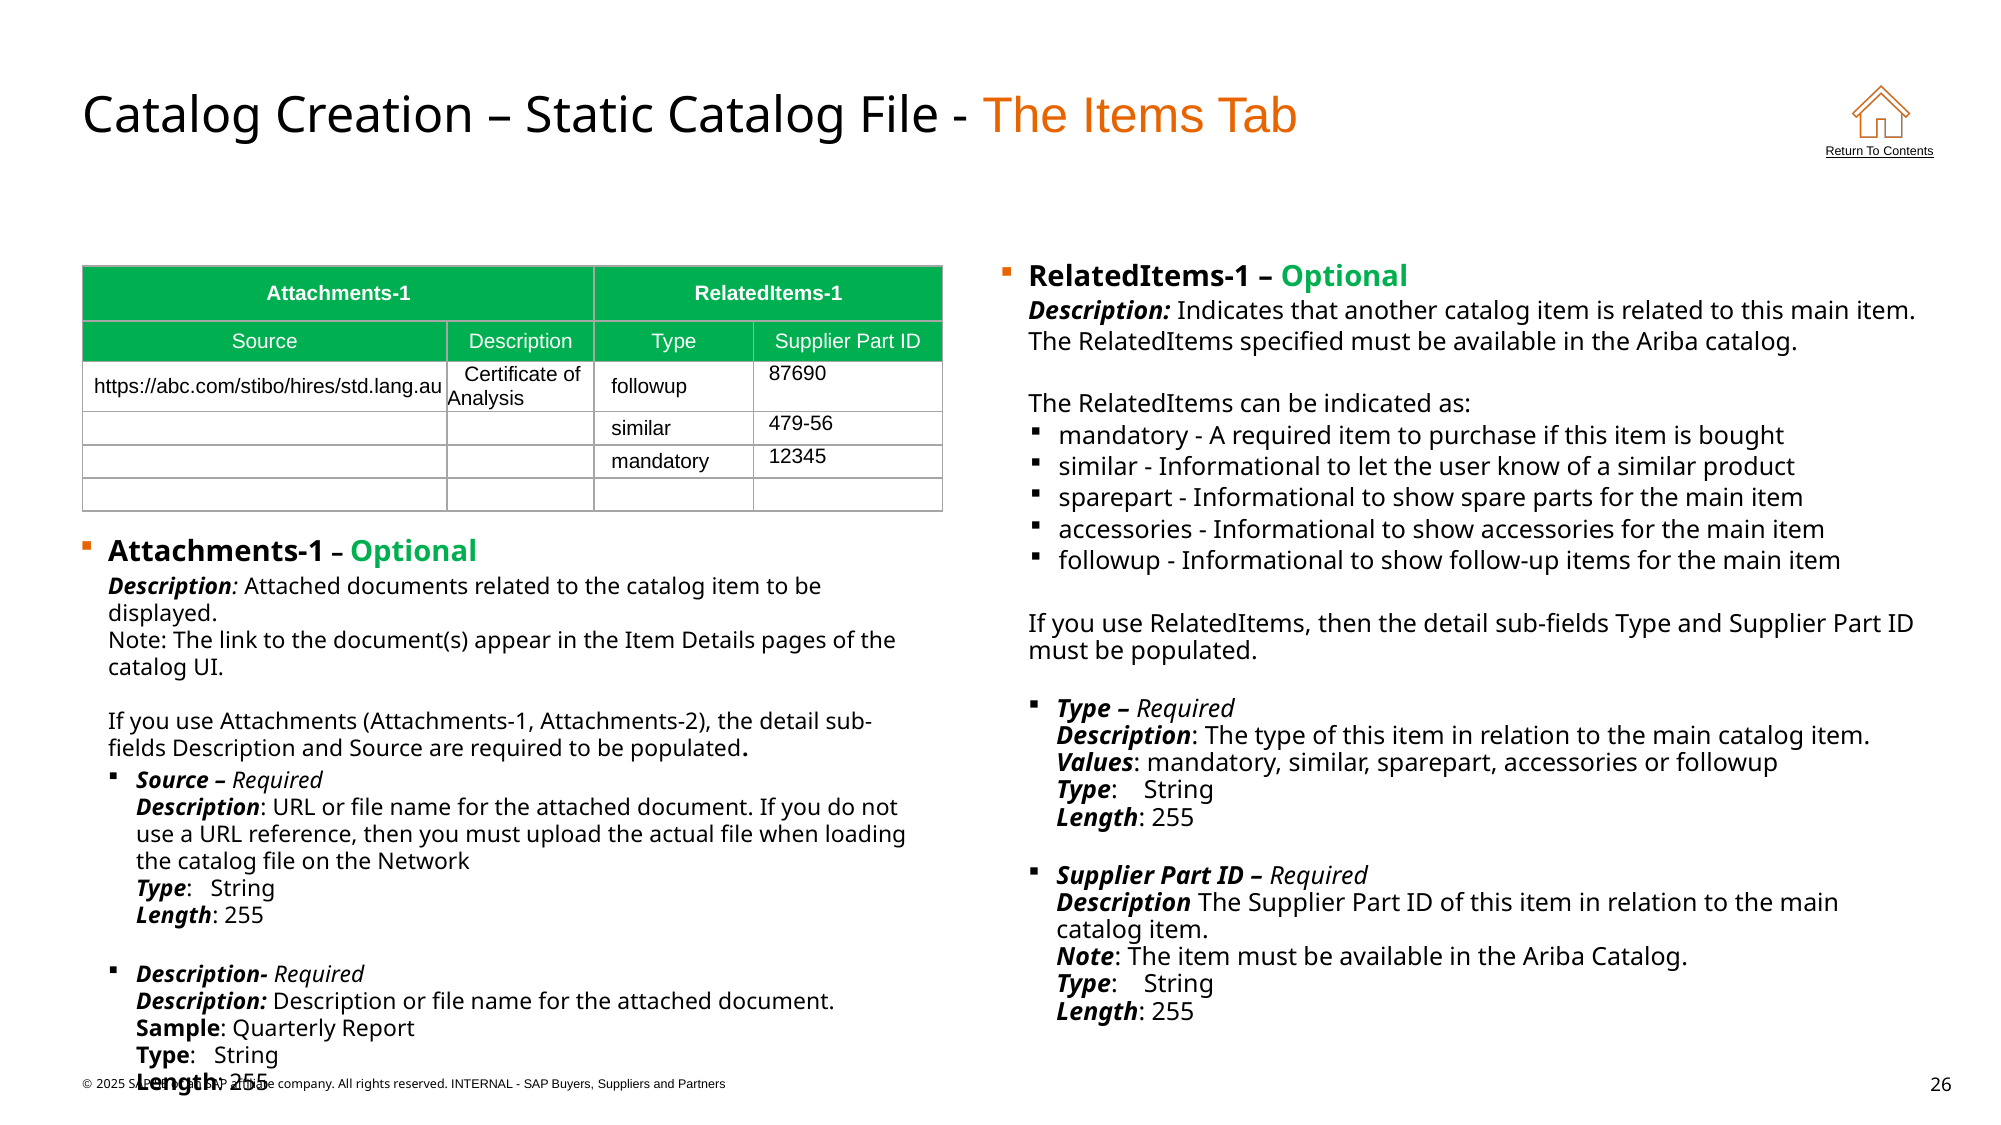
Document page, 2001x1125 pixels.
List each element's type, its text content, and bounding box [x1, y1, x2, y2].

table_cell 87690 [754, 362, 942, 411]
table_cell [83, 446, 446, 477]
table_cell [83, 479, 446, 510]
table_cell Certificate of Analysis [448, 362, 593, 411]
table_cell [595, 479, 753, 510]
table_cell similar [595, 412, 753, 444]
table_cell https://abc.com/stibo/hires/std.lang.au [83, 362, 446, 411]
table_cell 479-56 [754, 412, 942, 444]
table_cell [754, 479, 942, 510]
table_cell Supplier Part ID [754, 322, 942, 361]
table_cell Source [83, 322, 446, 361]
text_box Attachments-1 – Optional Description: Attached documents related to the catalog item to be displayed. Note: The link to the document(s) appear in the Item Details pages of the catalog UI. If you use Attachments (Attachments-1, Attachments-2), the detail sub-fields Description and Source are required to be populated. Source – Required Description: URL or file name for the attached document. If you do not use a URL reference, then you must upload the actual file when loading the catalog file on the Network Type: String Length: 255 Description- Required Description: Description or file name for the attached document. Sample: Quarterly Report Type: String Length: 255 [65, 533, 943, 1103]
table_cell [448, 446, 593, 477]
table_cell Description [448, 322, 593, 361]
title Catalog Creation – Static Catalog File - The Items Tab [82, 82, 1810, 144]
table_header RelatedItems-1 [595, 267, 942, 320]
table_cell followup [595, 362, 753, 411]
table_header Attachments-1 [83, 267, 593, 320]
table_cell Type [595, 322, 753, 361]
table_cell [448, 412, 593, 444]
table_cell 12345 [754, 446, 942, 477]
table_cell mandatory [595, 446, 753, 477]
picture [1847, 76, 1915, 145]
text_box RelatedItems-1 – Optional Description: Indicates that another catalog item is related to this main item. The RelatedItems specified must be available in the Ariba catalog. The RelatedItems can be indicated as: mandatory - A required item to purchase if this item is bought similar - Informational to let the user know of a similar product sparepart - Informational to show spare parts for the main item accessories - Informational to show accessories for the main item followup - Informational to show follow-up items for the main item If you use RelatedItems, then the detail sub-fields Type and Supplier Part ID must be populated. Type – Required Description: The type of this item in relation to the main catalog item. Values: mandatory, similar, sparepart, accessories or followup Type: String Length: 255 Supplier Part ID – Required Description The Supplier Part ID of this item in relation to the main catalog item. Note: The item must be available in the Ariba Catalog. Type: String Length: 255 [1000, 265, 1918, 1025]
table_cell [448, 479, 593, 510]
table_cell [83, 412, 446, 444]
